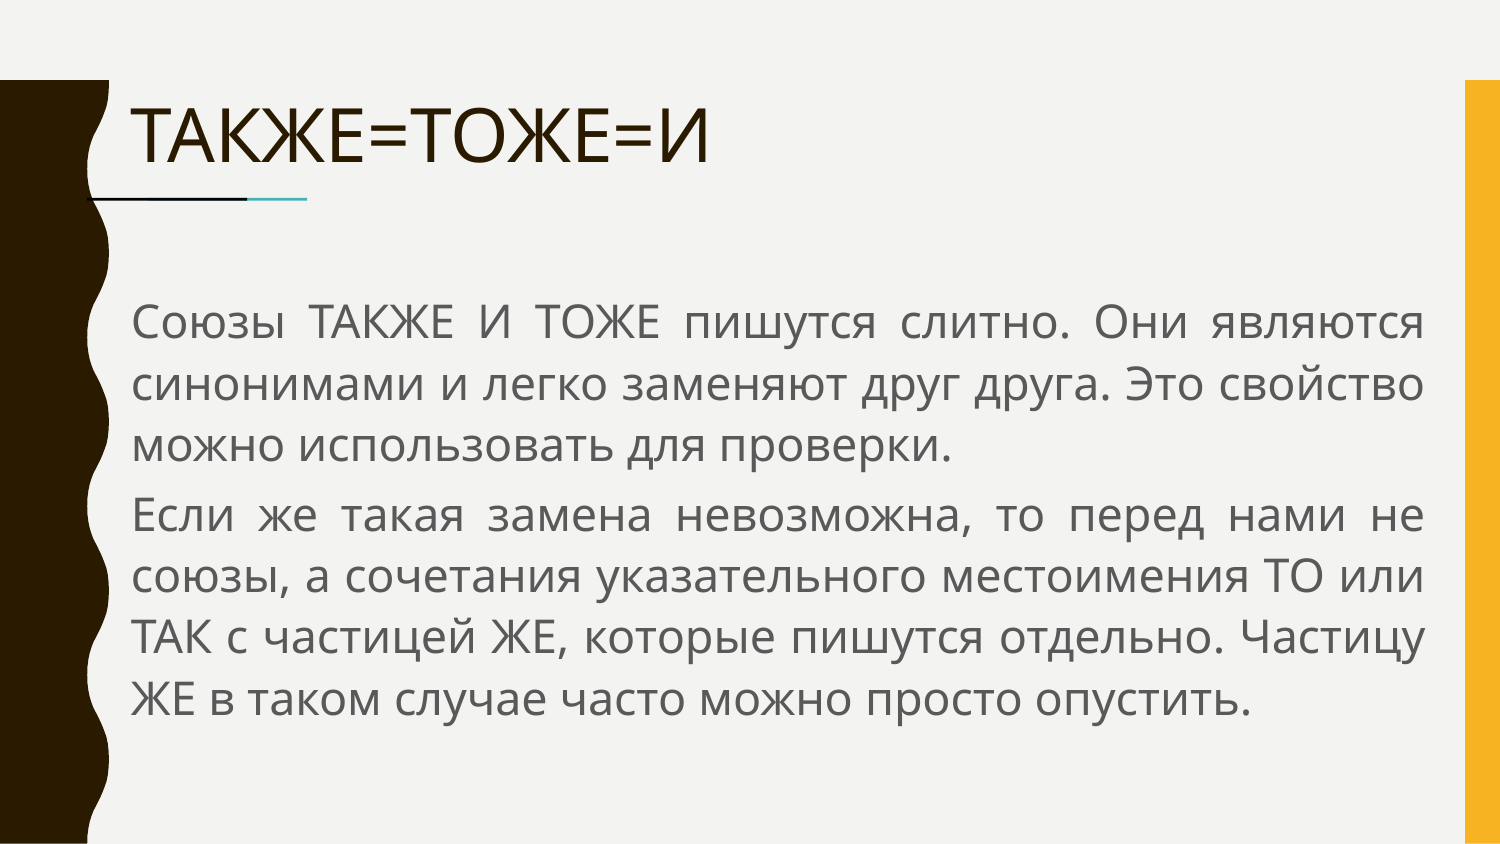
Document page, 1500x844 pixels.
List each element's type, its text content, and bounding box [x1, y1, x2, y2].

title ТАКЖЕ=ТОЖЕ=И [119, 91, 1381, 180]
list Союзы ТАКЖЕ И ТОЖЕ пишутся слитно. Они являются синонимами и легко заменяют друг друга. Это свойство можно использовать для проверки. Если же такая замена невозможна, то перед нами не союзы, а сочетания указательного местоимения ТО или ТАК с частицей ЖЕ, которые пишутся отдельно. Частицу ЖЕ в таком случае часто можно просто опустить. [119, 281, 1438, 785]
